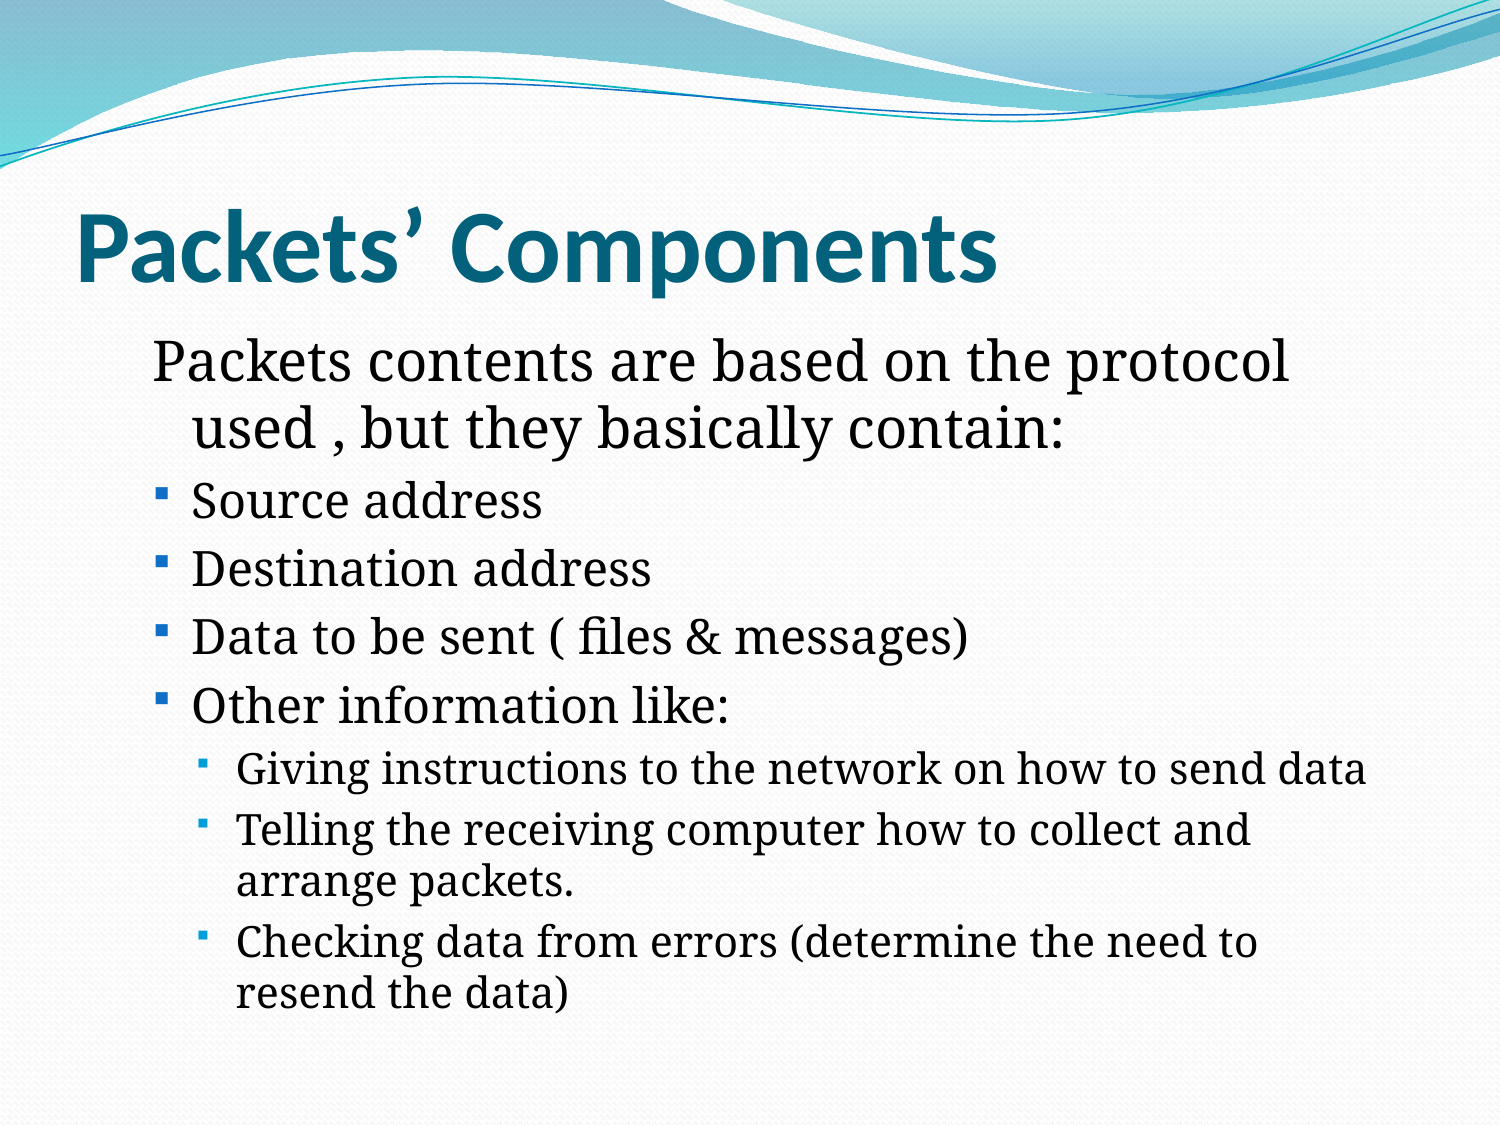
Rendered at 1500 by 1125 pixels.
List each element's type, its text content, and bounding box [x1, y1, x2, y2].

list Packets contents are based on the protocol used , but they basically contain: Source address Destination address Data to be sent ( files & messages) Other information like: Giving instructions to the network on how to send data Telling the receiving computer how to collect and arrange packets. Checking data from errors (determine the need to resend the data) [75, 317, 1425, 1038]
title Packets’ Components [75, 115, 1425, 303]
